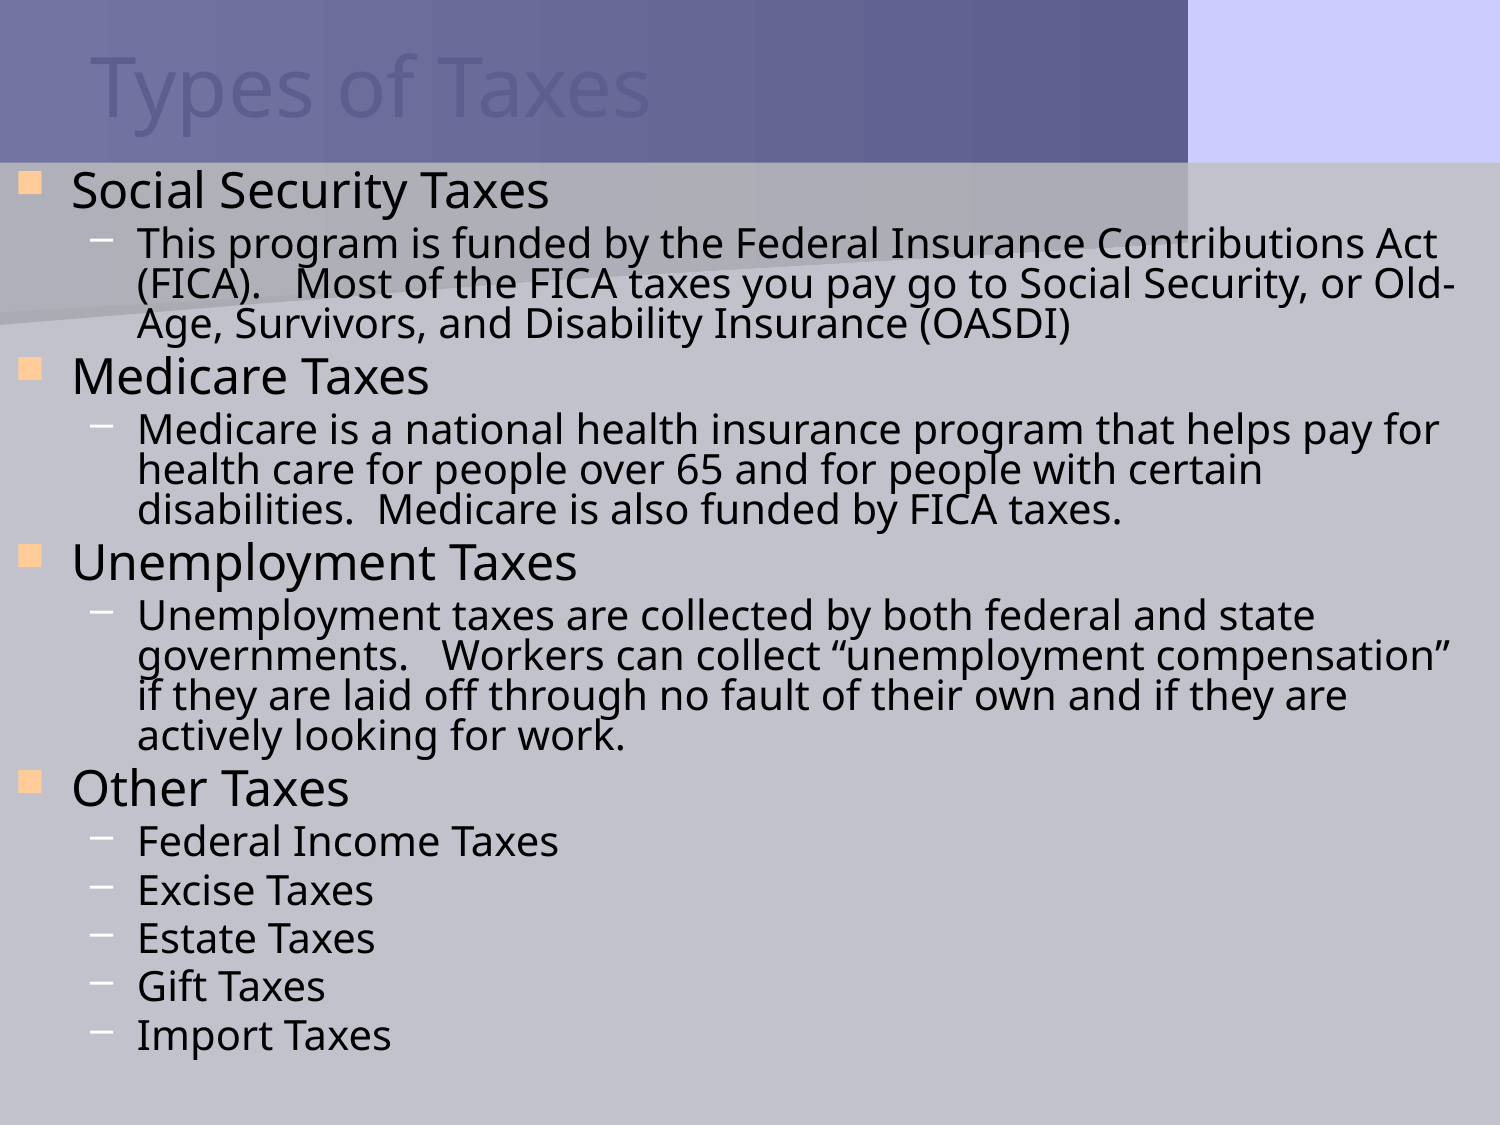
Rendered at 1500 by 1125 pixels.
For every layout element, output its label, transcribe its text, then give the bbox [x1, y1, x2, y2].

list Social Security Taxes This program is funded by the Federal Insurance Contributions Act (FICA). Most of the FICA taxes you pay go to Social Security, or Old-Age, Survivors, and Disability Insurance (OASDI) Medicare Taxes Medicare is a national health insurance program that helps pay for health care for people over 65 and for people with certain disabilities. Medicare is also funded by FICA taxes. Unemployment Taxes Unemployment taxes are collected by both federal and state governments. Workers can collect “unemployment compensation” if they are laid off through no fault of their own and if they are actively looking for work. Other Taxes Federal Income Taxes Excise Taxes Estate Taxes Gift Taxes Import Taxes [0, 162, 1500, 1125]
title Types of Taxes [74, 24, 1426, 143]
